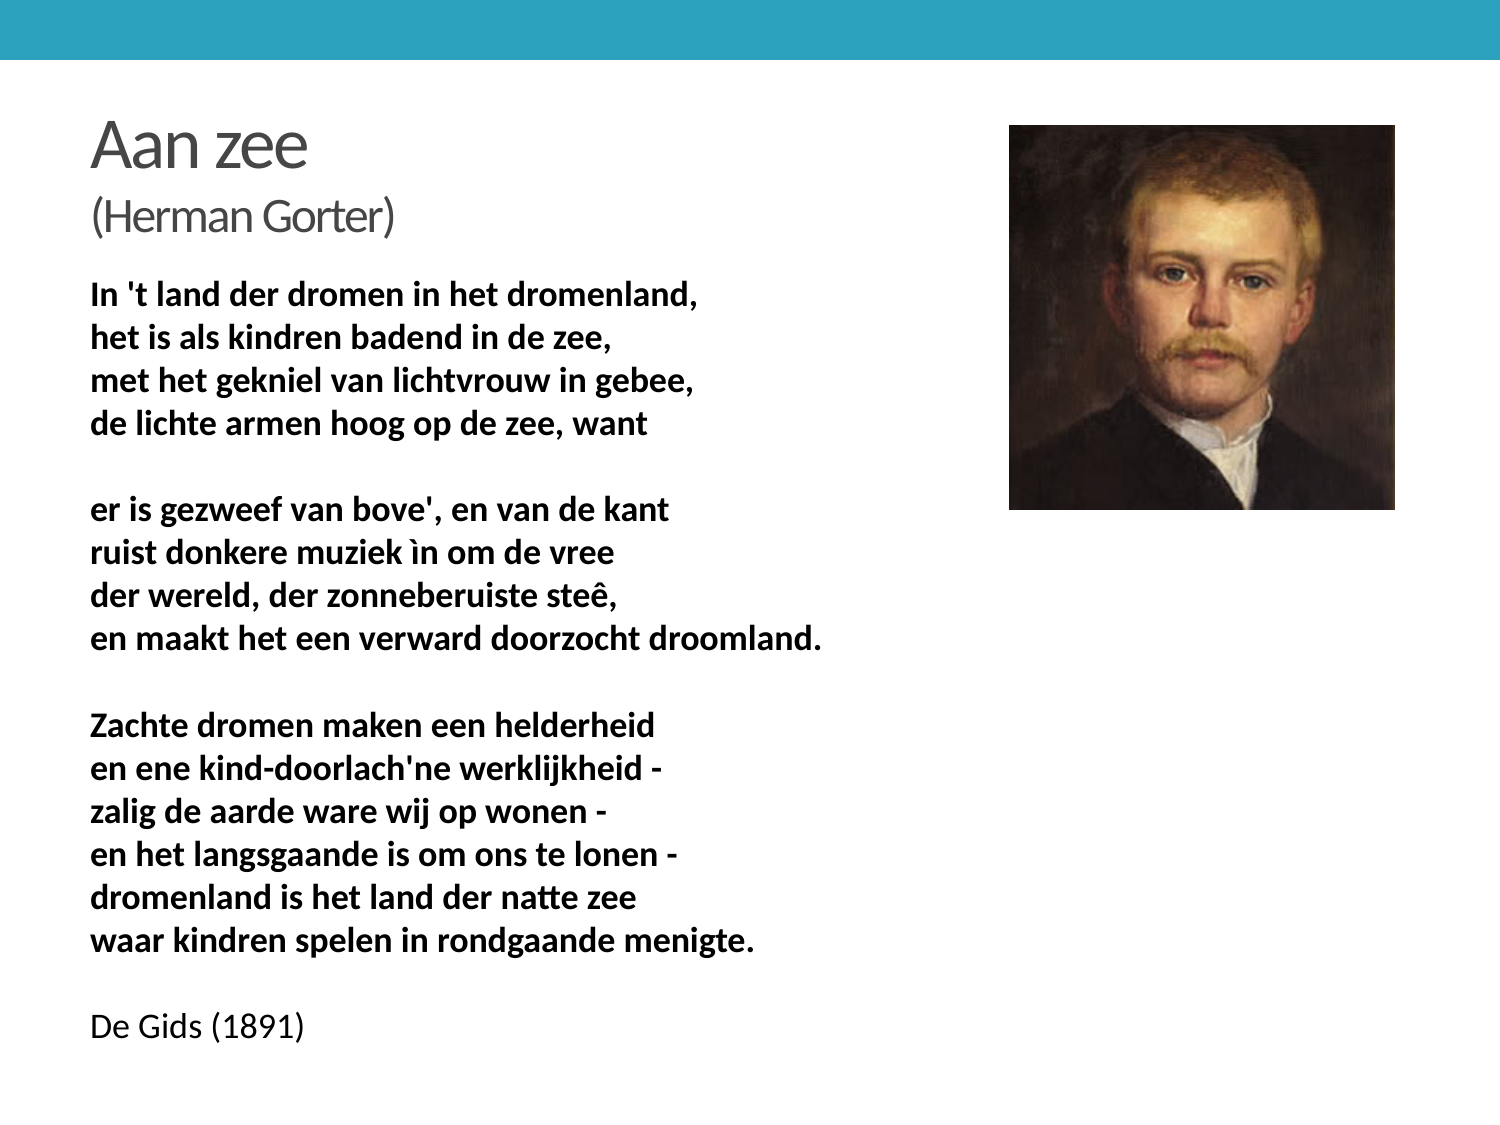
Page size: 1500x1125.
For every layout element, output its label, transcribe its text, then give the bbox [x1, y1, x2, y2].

title Aan zee (Herman Gorter) [75, 87, 1425, 250]
picture [1009, 125, 1395, 511]
list In 't land der dromen in het dromenland, het is als kindren badend in de zee, met het gekniel van lichtvrouw in gebee, de lichte armen hoog op de zee, want er is gezweef van bove', en van de kant ruist donkere muziek ìn om de vree der wereld, der zonneberuiste steê, en maakt het een verward doorzocht droomland. Zachte dromen maken een helderheid en ene kind-doorlach'ne werklijkheid - zalig de aarde ware wij op wonen - en het langsgaande is om ons te lonen - dromenland is het land der natte zee waar kindren spelen in rondgaande menigte. De Gids (1891) [75, 262, 1425, 1063]
